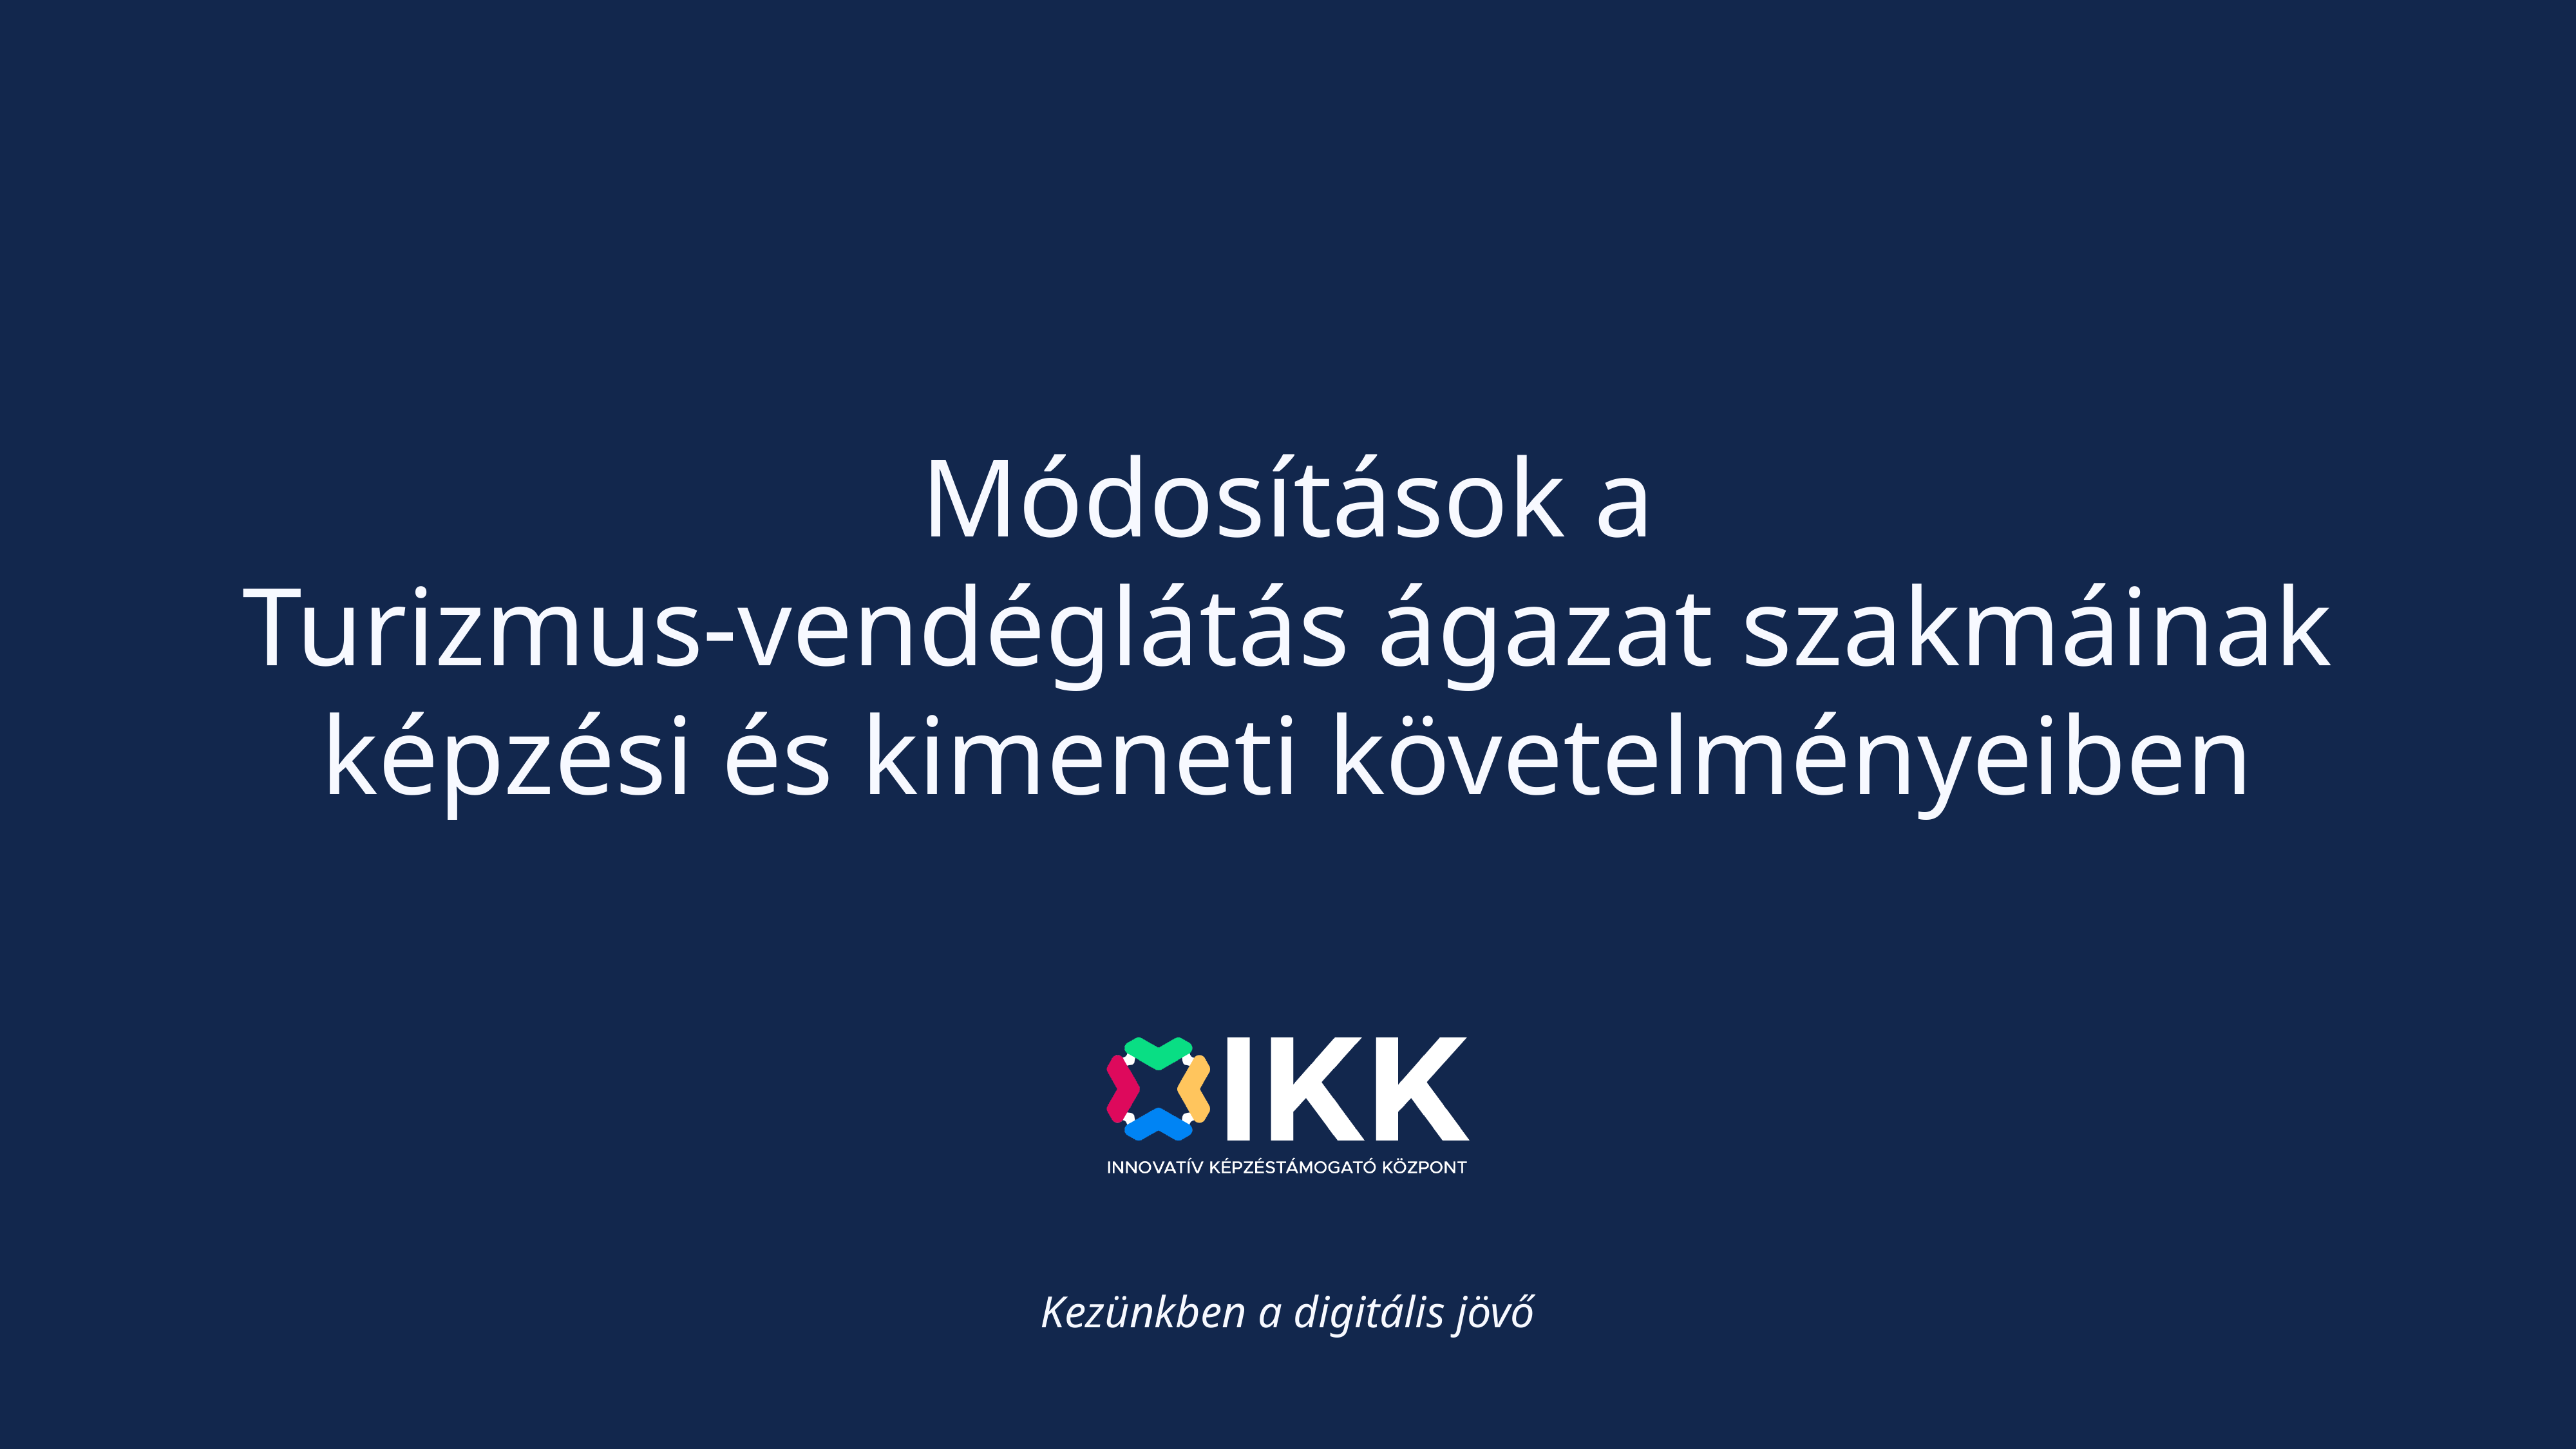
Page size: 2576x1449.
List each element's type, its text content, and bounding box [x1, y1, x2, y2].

text_box Kezünkben a digitális jövő [998, 1258, 1578, 1316]
picture [1106, 1037, 1470, 1173]
list Módosítások a Turizmus-vendéglátás ágazat szakmáinak képzési és kimeneti követelményeiben [240, 430, 2336, 560]
